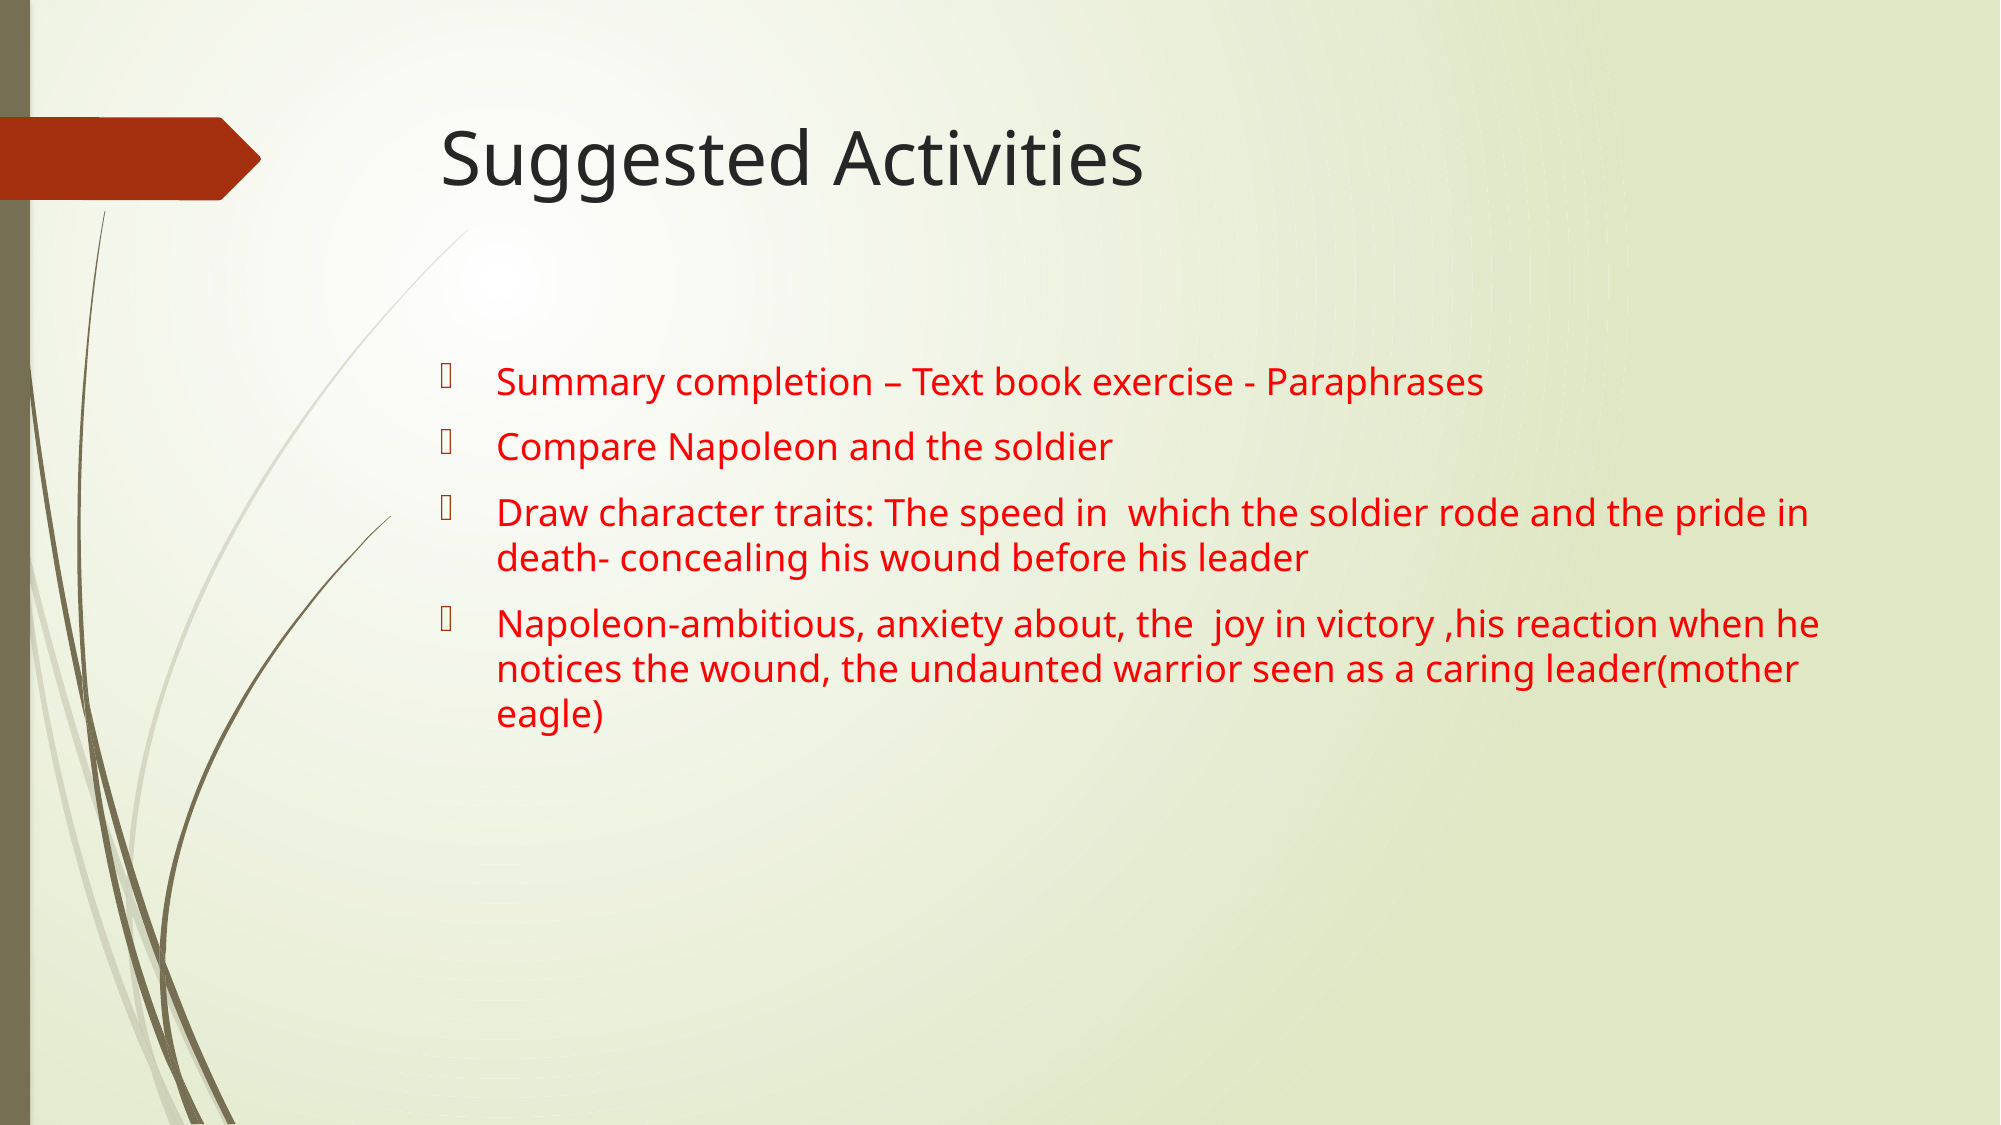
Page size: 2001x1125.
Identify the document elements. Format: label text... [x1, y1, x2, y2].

title Suggested Activities [425, 102, 1888, 313]
list Summary completion – Text book exercise - Paraphrases Compare Napoleon and the soldier Draw character traits: The speed in which the soldier rode and the pride in death- concealing his wound before his leader Napoleon-ambitious, anxiety about, the joy in victory ,his reaction when he notices the wound, the undaunted warrior seen as a caring leader(mother eagle) [424, 350, 1888, 970]
